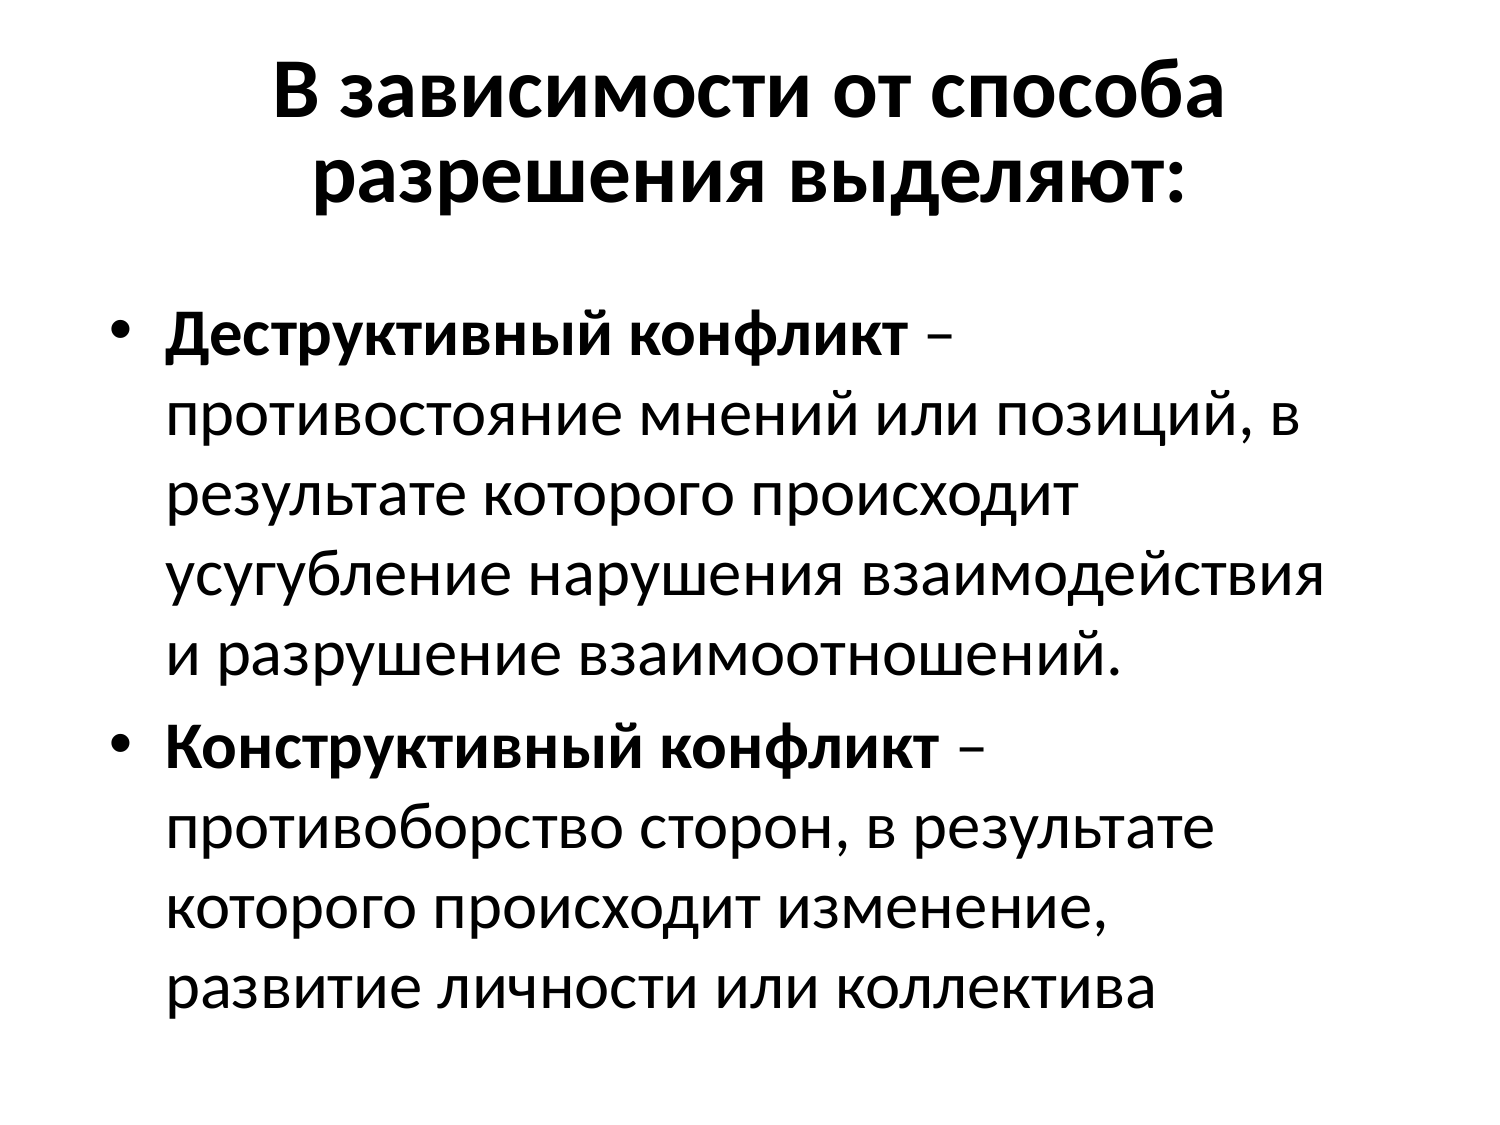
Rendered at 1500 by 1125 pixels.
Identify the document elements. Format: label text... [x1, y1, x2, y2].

title В зависимости от способа разрешения выделяют: [75, 45, 1425, 233]
list Деструктивный конфликт – противостояние мнений или позиций, в результате которого происходит усугубление нарушения взаимодействия и разрушение взаимоотношений. Конструктивный конфликт – противоборство сторон, в результате которого происходит изменение, развитие личности или коллектива [93, 281, 1369, 1039]
